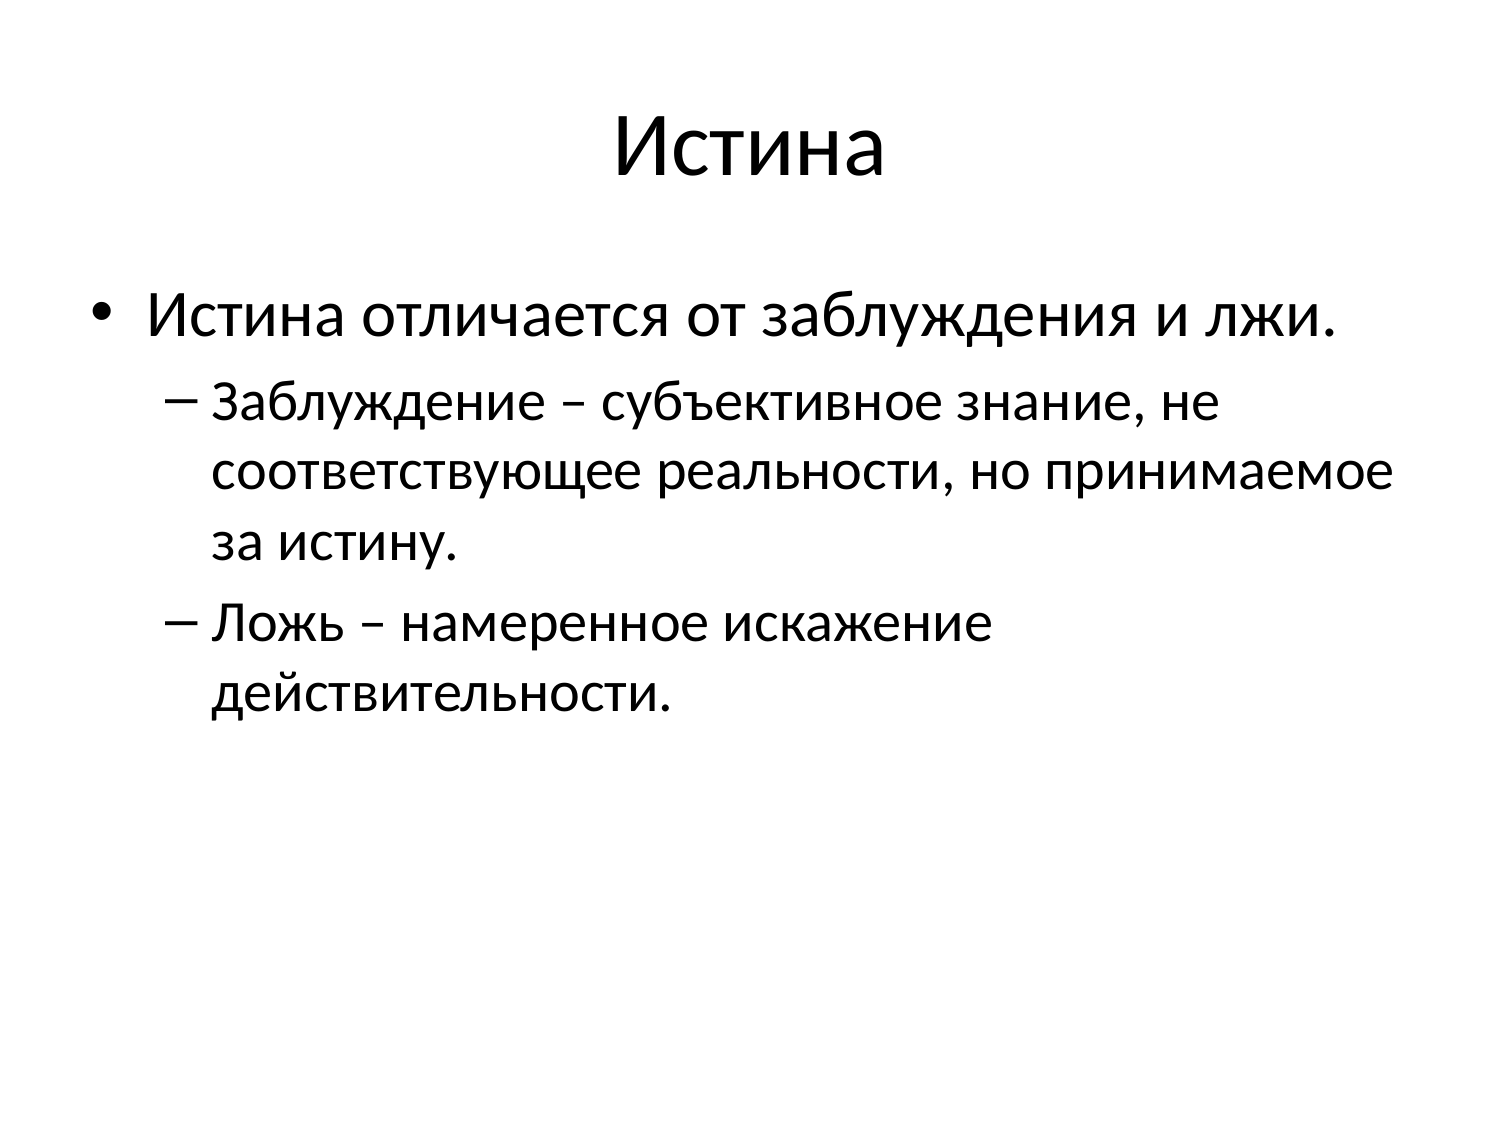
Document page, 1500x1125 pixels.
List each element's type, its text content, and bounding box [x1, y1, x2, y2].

list Истина отличается от заблуждения и лжи. Заблуждение – субъективное знание, не соответствующее реальности, но принимаемое за истину. Ложь – намеренное искажение действительности. [75, 262, 1425, 1005]
title Истина [75, 45, 1425, 233]
